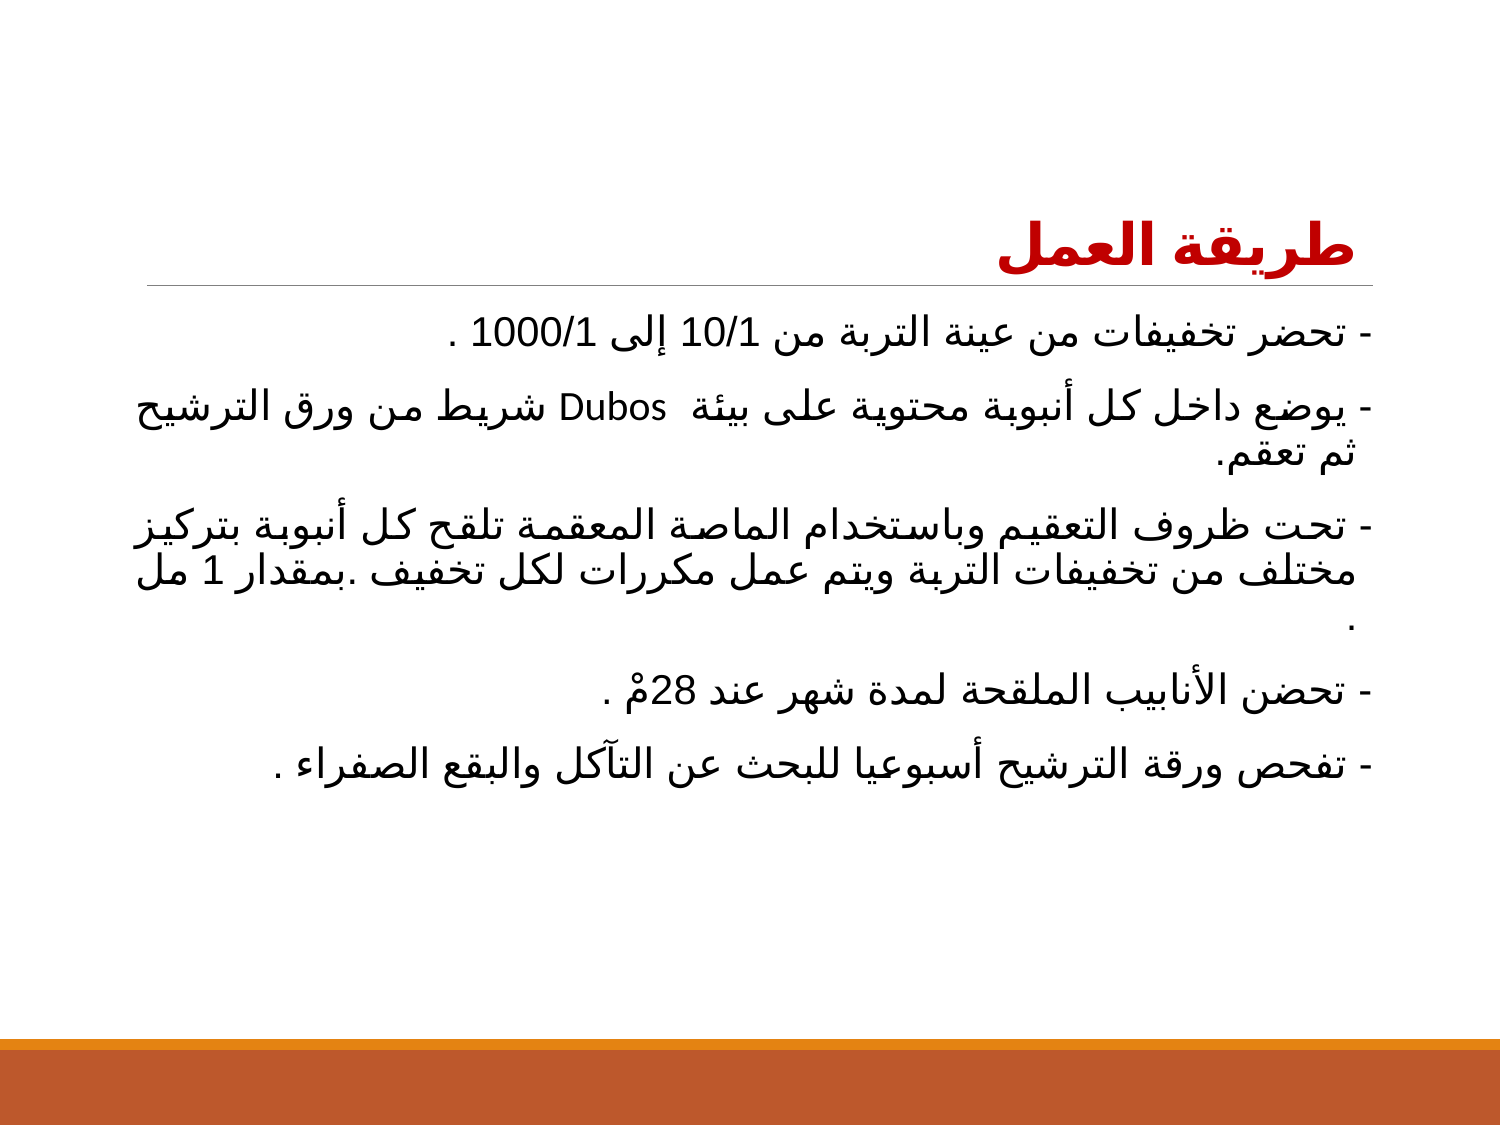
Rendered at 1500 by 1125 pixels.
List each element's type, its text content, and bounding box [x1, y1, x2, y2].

title طريقة العمل [135, 47, 1373, 285]
list - تحضر تخفيفات من عينة التربة من 10/1 إلى 1000/1 . - يوضع داخل كل أنبوبة محتوية على بيئة Dubos شريط من ورق الترشيح ثم تعقم. - تحت ظروف التعقيم وباستخدام الماصة المعقمة تلقح كل أنبوبة بتركيز مختلف من تخفيفات التربة ويتم عمل مكررات لكل تخفيف .بمقدار 1 مل . - تحضن الأنابيب الملقحة لمدة شهر عند 28مْ . - تفحص ورقة الترشيح أسبوعيا للبحث عن التآكل والبقع الصفراء . [135, 302, 1373, 963]
